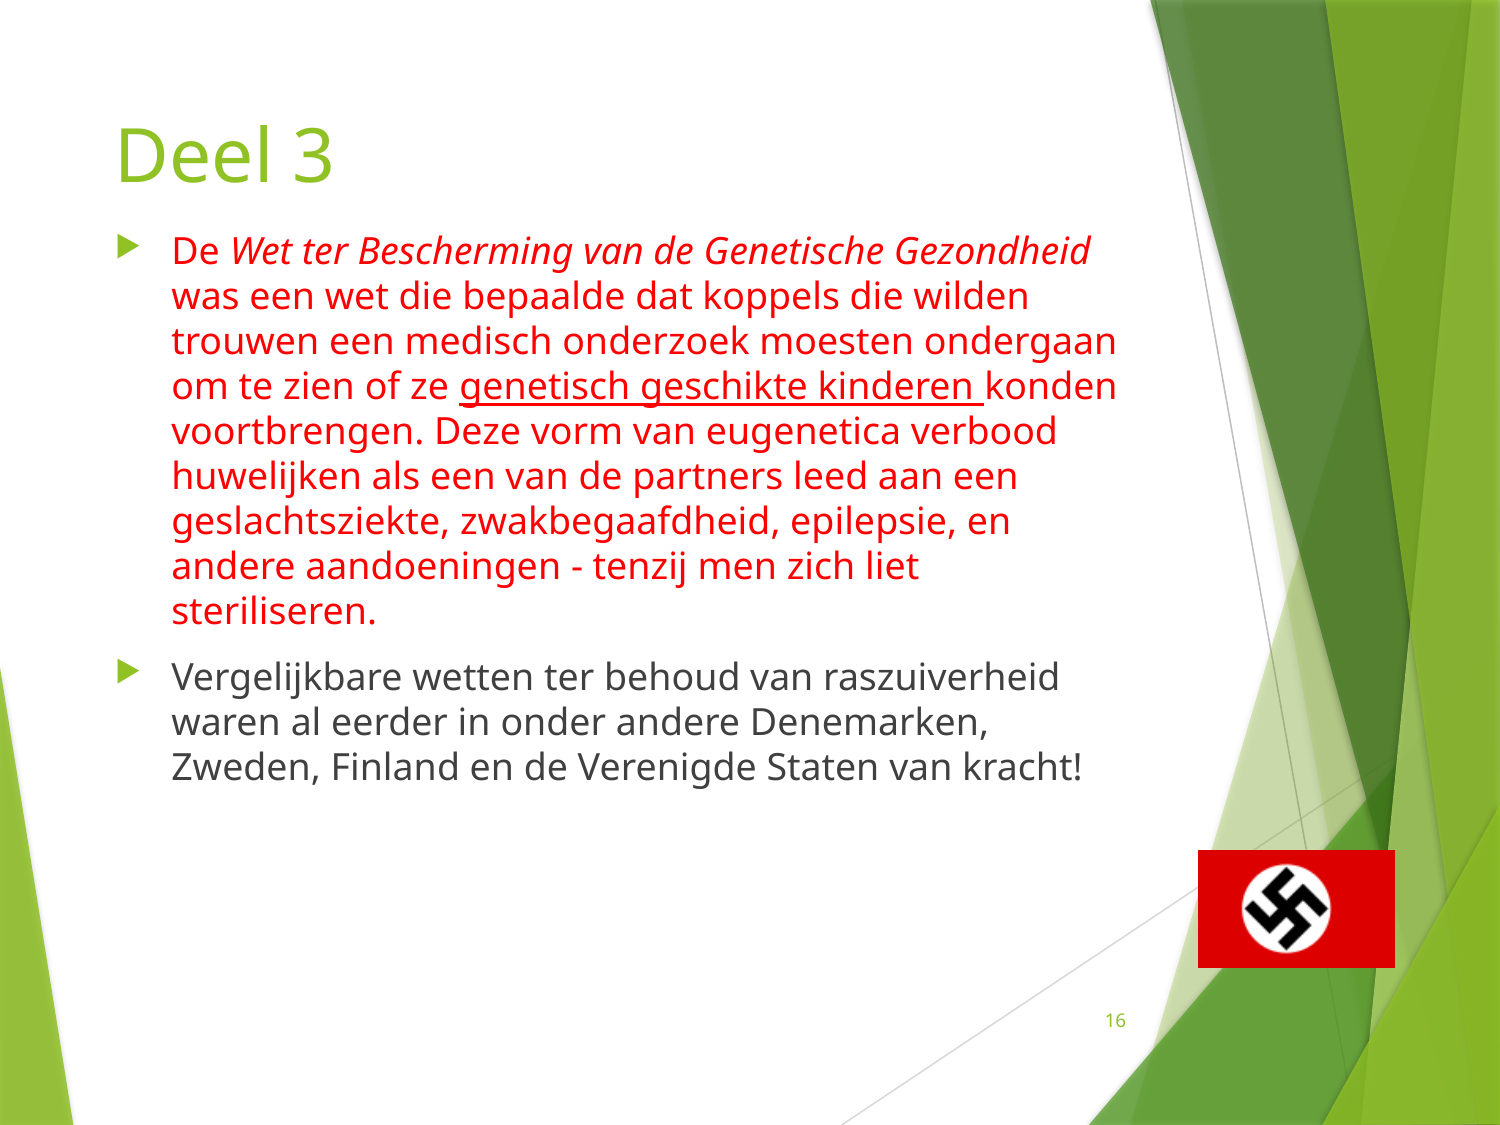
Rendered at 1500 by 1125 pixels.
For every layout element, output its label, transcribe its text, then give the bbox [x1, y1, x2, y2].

picture [1198, 849, 1395, 969]
title Deel 3 [99, 99, 1142, 219]
slide_number 16 [1057, 991, 1142, 1051]
list De Wet ter Bescherming van de Genetische Gezondheid was een wet die bepaalde dat koppels die wilden trouwen een medisch onderzoek moesten ondergaan om te zien of ze genetisch geschikte kinderen konden voortbrengen. Deze vorm van eugenetica verbood huwelijken als een van de partners leed aan een geslachtsziekte, zwakbegaafdheid, epilepsie, en andere aandoeningen - tenzij men zich liet steriliseren. Vergelijkbare wetten ter behoud van raszuiverheid waren al eerder in onder andere Denemarken, Zweden, Finland en de Verenigde Staten van kracht! [99, 219, 1142, 991]
